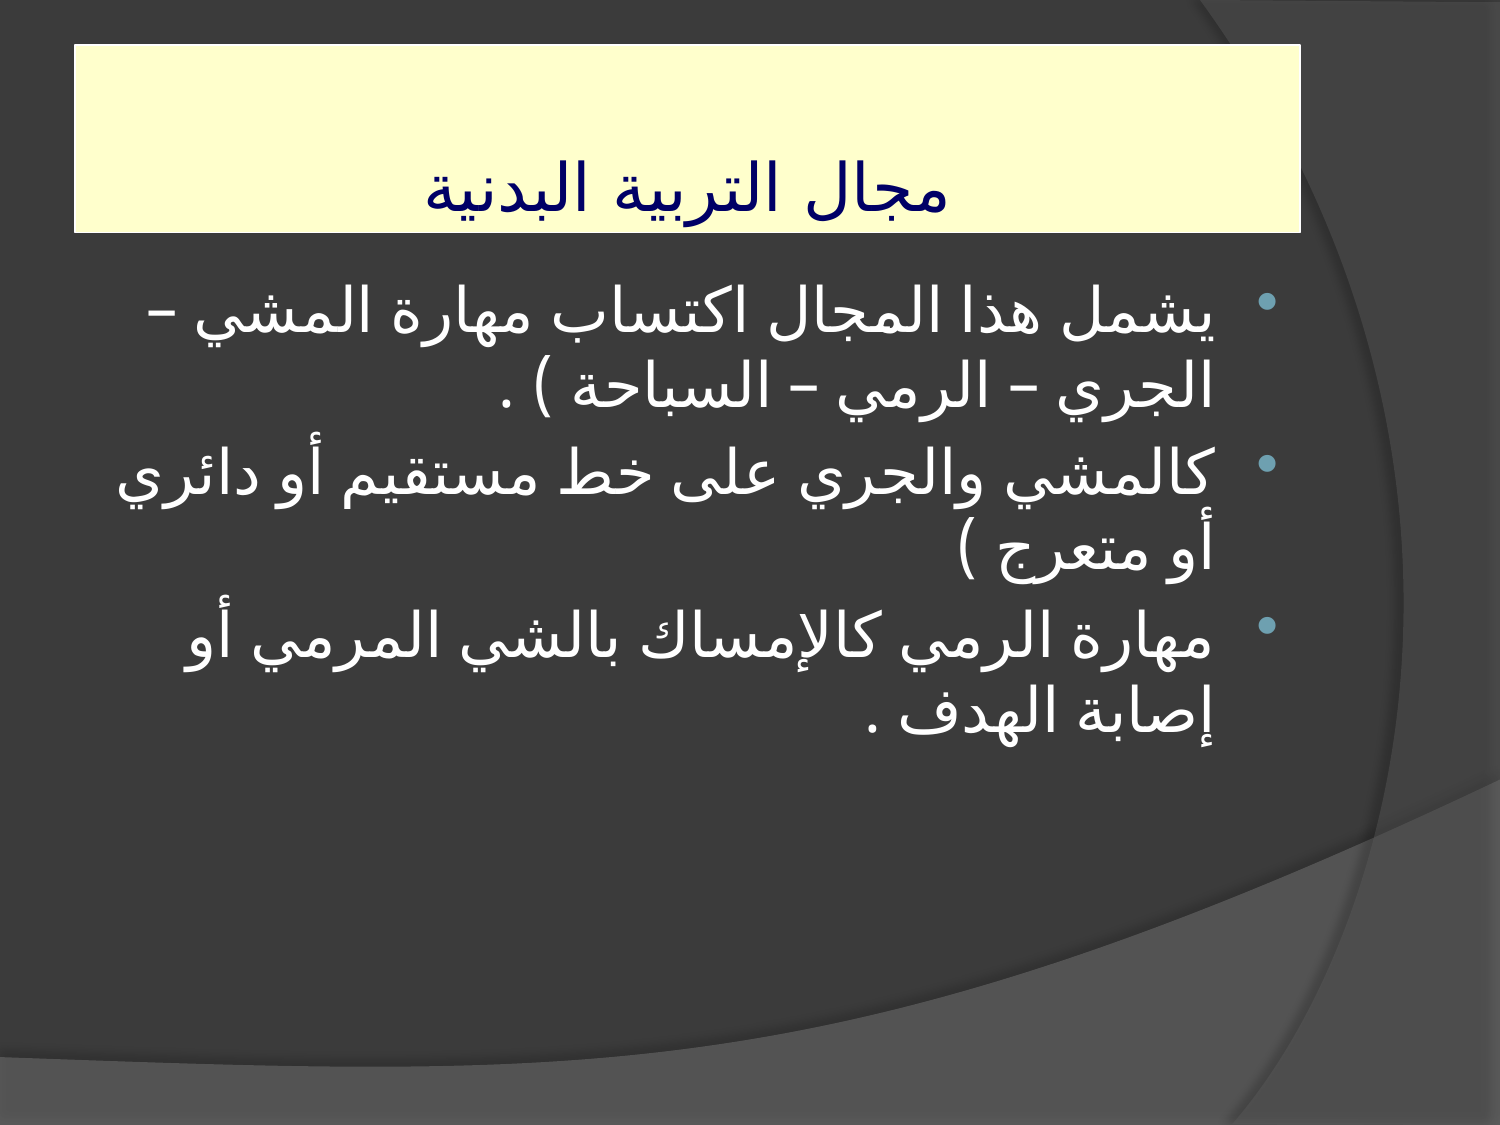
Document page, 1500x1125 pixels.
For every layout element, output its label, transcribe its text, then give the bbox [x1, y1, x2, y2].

list يشمل هذا المجال اكتساب مهارة المشي – الجري – الرمي – السباحة ) . كالمشي والجري على خط مستقيم أو دائري أو متعرج ) مهارة الرمي كالإمساك بالشي المرمي أو إصابة الهدف . [75, 262, 1300, 1005]
title مجال التربية البدنية [75, 45, 1300, 233]
